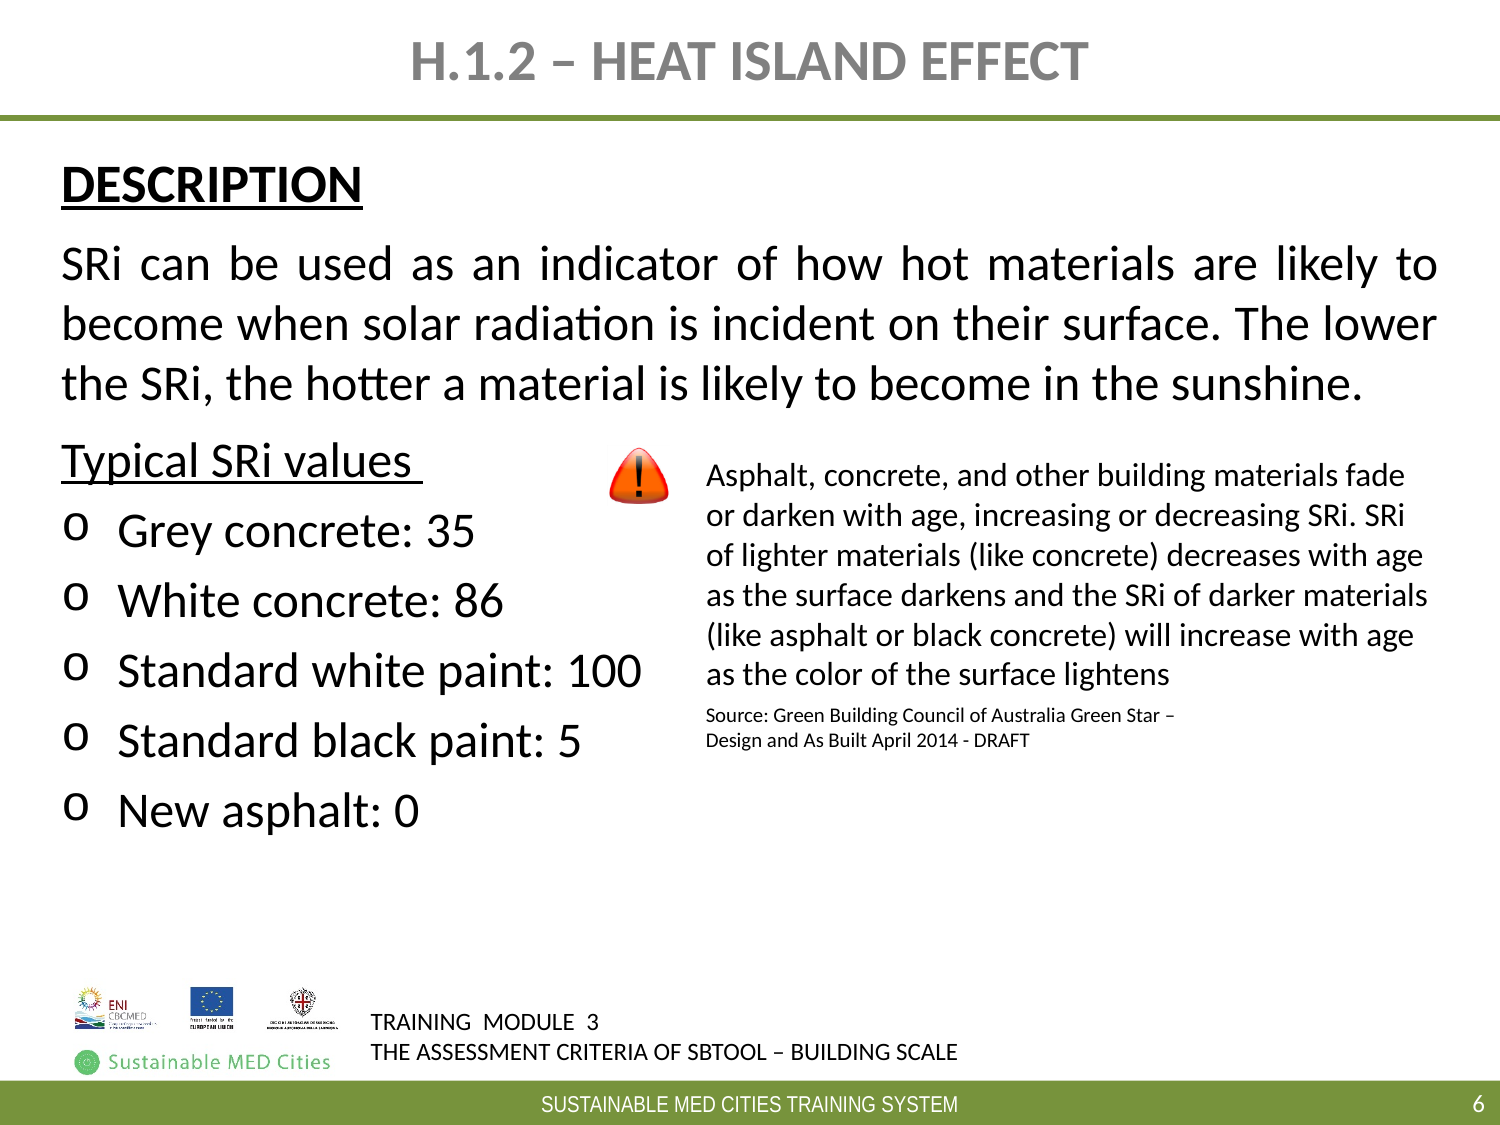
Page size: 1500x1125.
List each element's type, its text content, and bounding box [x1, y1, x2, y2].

list DESCRIPTION SRi can be used as an indicator of how hot materials are likely to become when solar radiation is incident on their surface. The lower the SRi, the hotter a material is likely to become in the sunshine. Typical SRi values Grey concrete: 35 White concrete: 86 Standard white paint: 100 Standard black paint: 5 New asphalt: 0 [46, 141, 1454, 986]
text_box Asphalt, concrete, and other building materials fade or darken with age, increasing or decreasing SRi. SRi of lighter materials (like concrete) decreases with age as the surface darkens and the SRi of darker materials (like asphalt or black concrete) will increase with age as the color of the surface lightens [691, 445, 1454, 700]
picture [62, 986, 356, 1080]
slide_number 6 [1149, 1079, 1500, 1125]
picture [607, 445, 670, 507]
text_box Source: Green Building Council of Australia Green Star – Design and As Built April 2014 - DRAFT [691, 700, 1224, 760]
text_box H.1.2 – HEAT ISLAND EFFECT [0, 0, 1500, 115]
